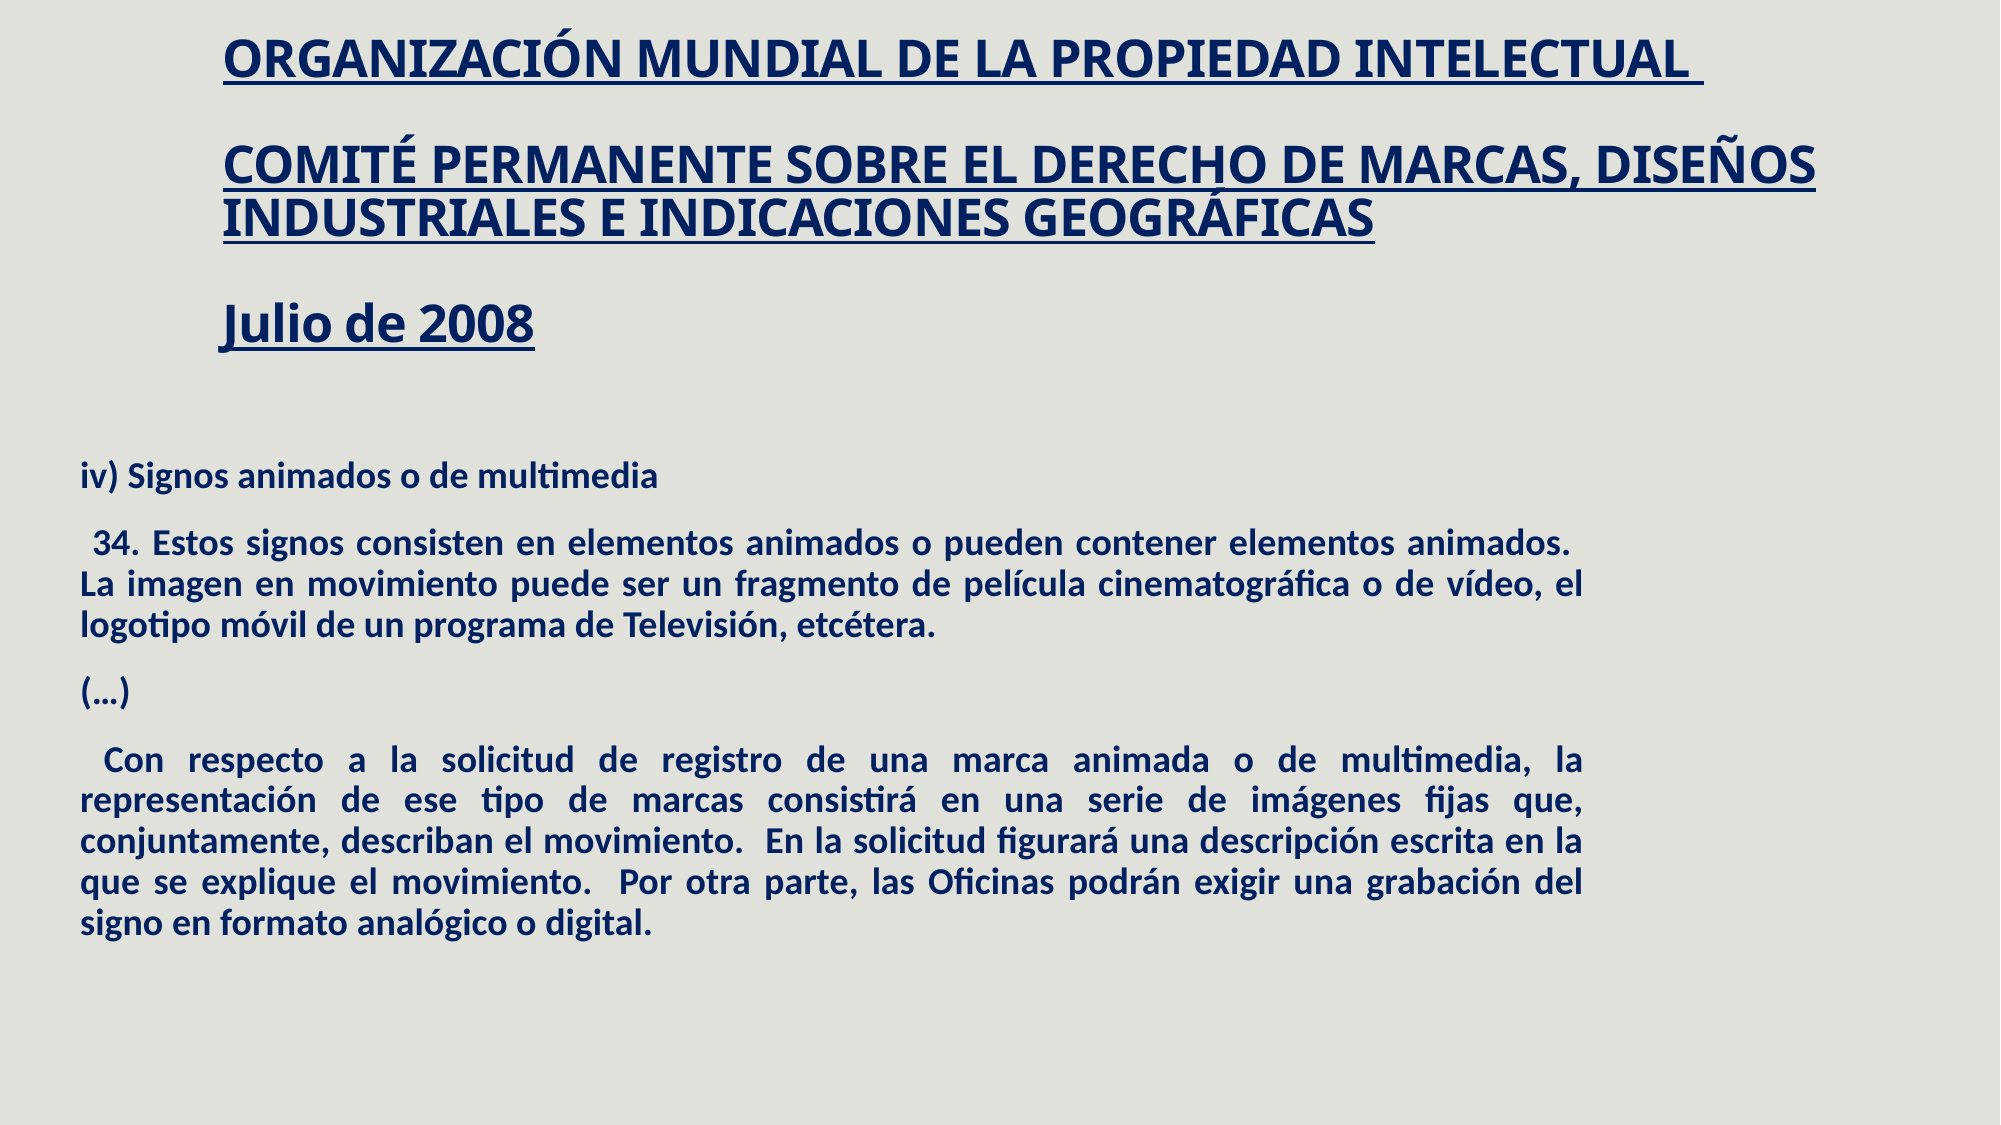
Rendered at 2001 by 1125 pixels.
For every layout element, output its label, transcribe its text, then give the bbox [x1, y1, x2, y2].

title ORGANIZACIÓN MUNDIAL DE LA PROPIEDAD INTELECTUAL COMITÉ PERMANENTE SOBRE EL DERECHO DE MARCAS, DISEÑOS INDUSTRIALES E INDICACIONES GEOGRÁFICAS Julio de 2008 [207, 346, 1858, 424]
list iv) Signos animados o de multimedia 34. Estos signos consisten en elementos animados o pueden contener elementos animados. La imagen en movimiento puede ser un fragmento de película cinematográfica o de vídeo, el logotipo móvil de un programa de Televisión, etcétera. (…) Con respecto a la solicitud de registro de una marca animada o de multimedia, la representación de ese tipo de marcas consistirá en una serie de imágenes fijas que, conjuntamente, describan el movimiento. En la solicitud figurará una descripción escrita en la que se explique el movimiento. Por otra parte, las Oficinas podrán exigir una grabación del signo en formato analógico o digital. [80, 447, 1586, 955]
